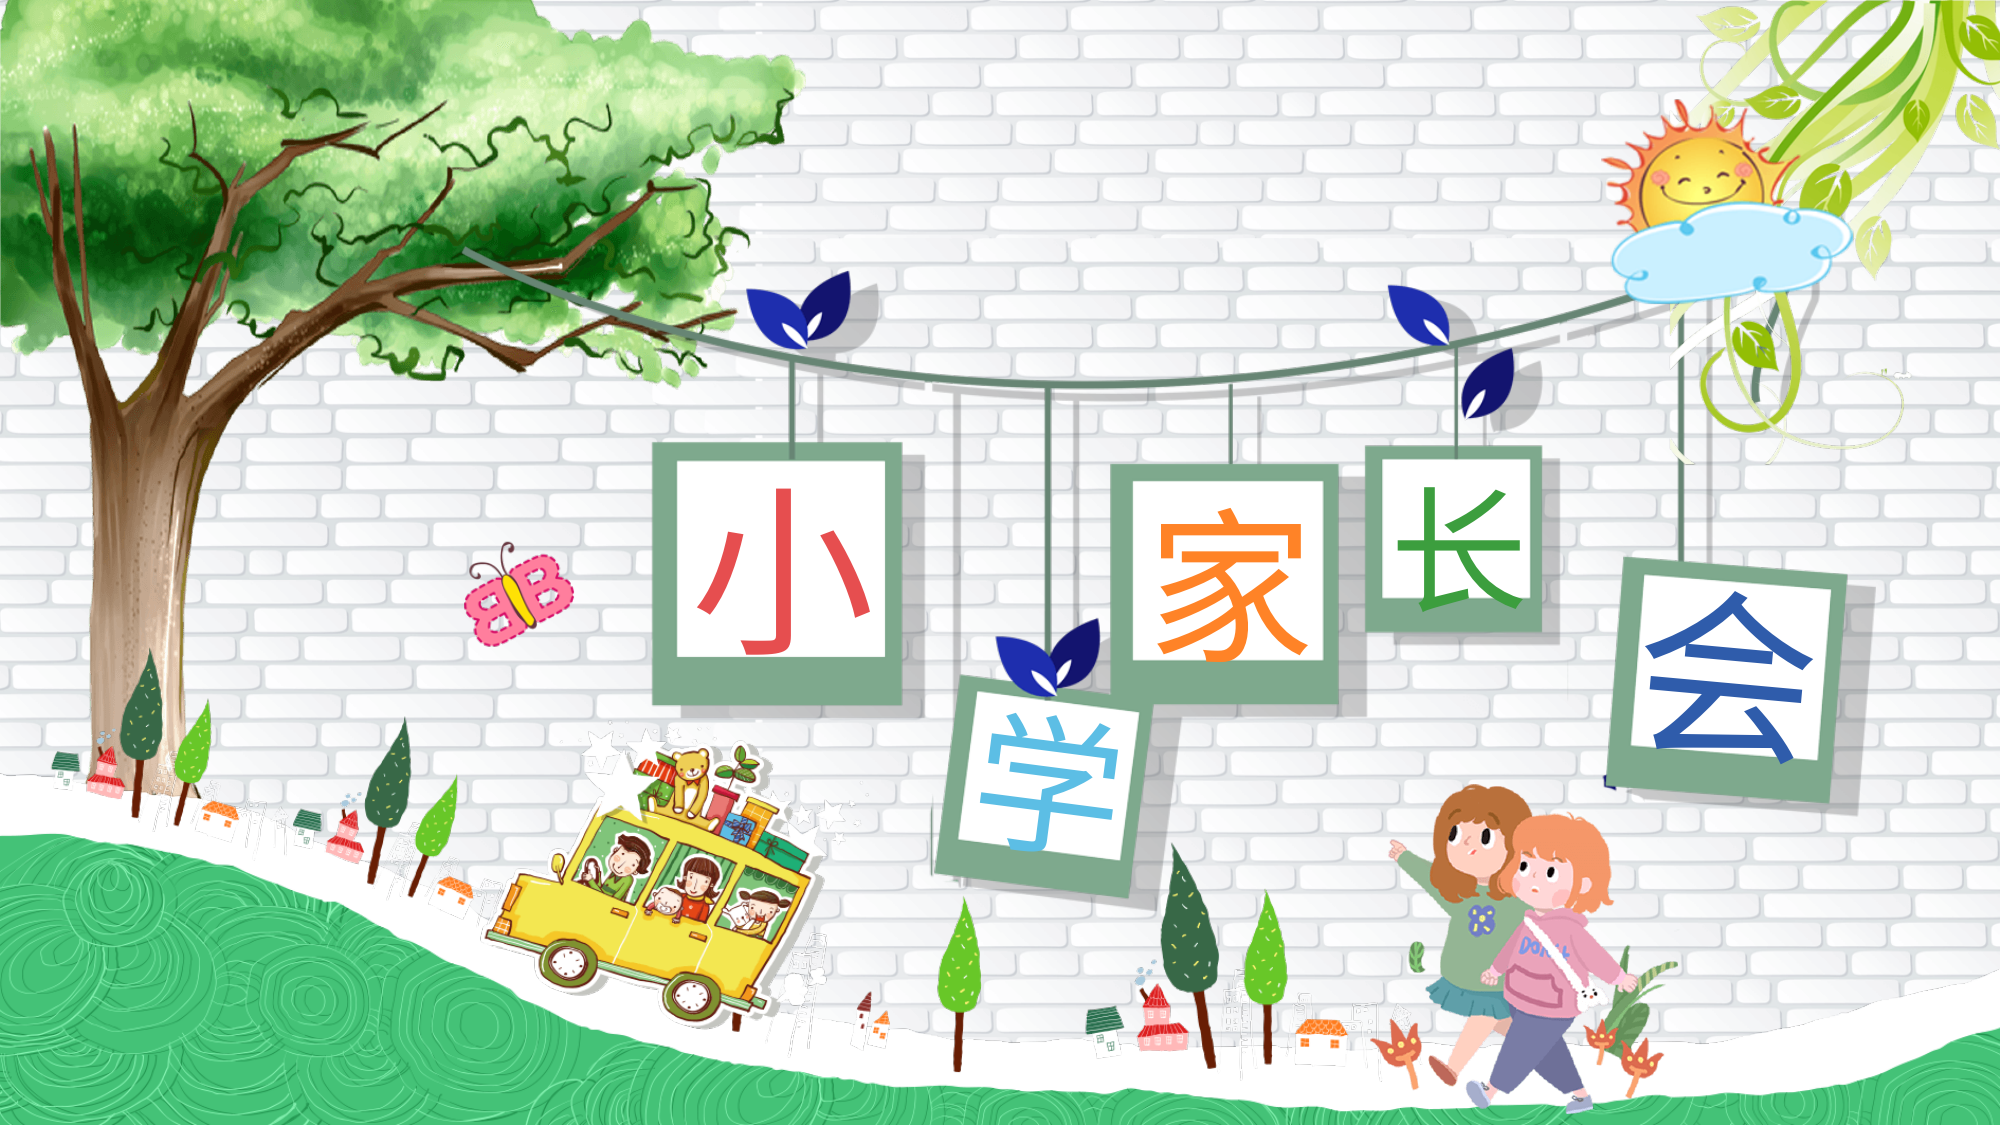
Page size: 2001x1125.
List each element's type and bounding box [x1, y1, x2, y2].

picture [429, 518, 596, 673]
text_box [0, 0, 2000, 1125]
picture [1536, 0, 2000, 488]
text_box [443, 218, 1890, 933]
